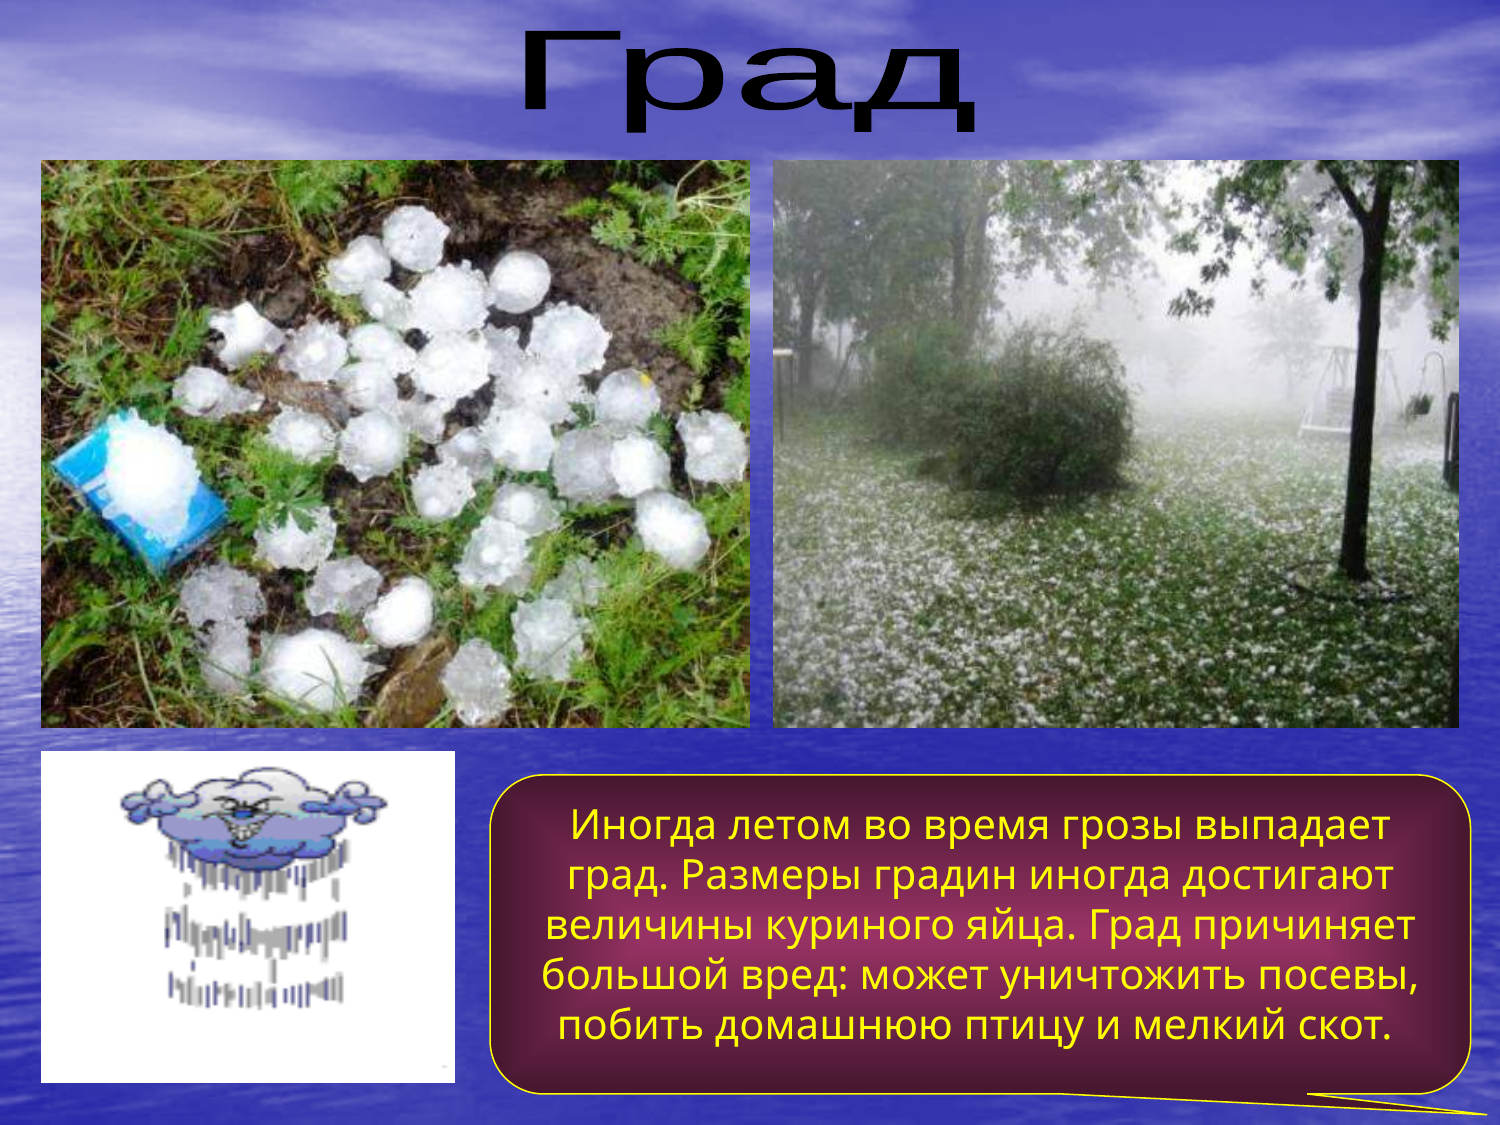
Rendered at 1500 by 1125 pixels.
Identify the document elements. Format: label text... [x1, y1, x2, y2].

text_box Иногда летом во время грозы выпадает град. Размеры градин иногда достигают величины куриного яйца. Град причиняет большой вред: может уничтожить посевы, побить домашнюю птицу и мелкий скот. [490, 774, 1488, 1115]
picture [773, 160, 1459, 729]
picture [40, 751, 455, 1083]
picture [40, 160, 751, 729]
